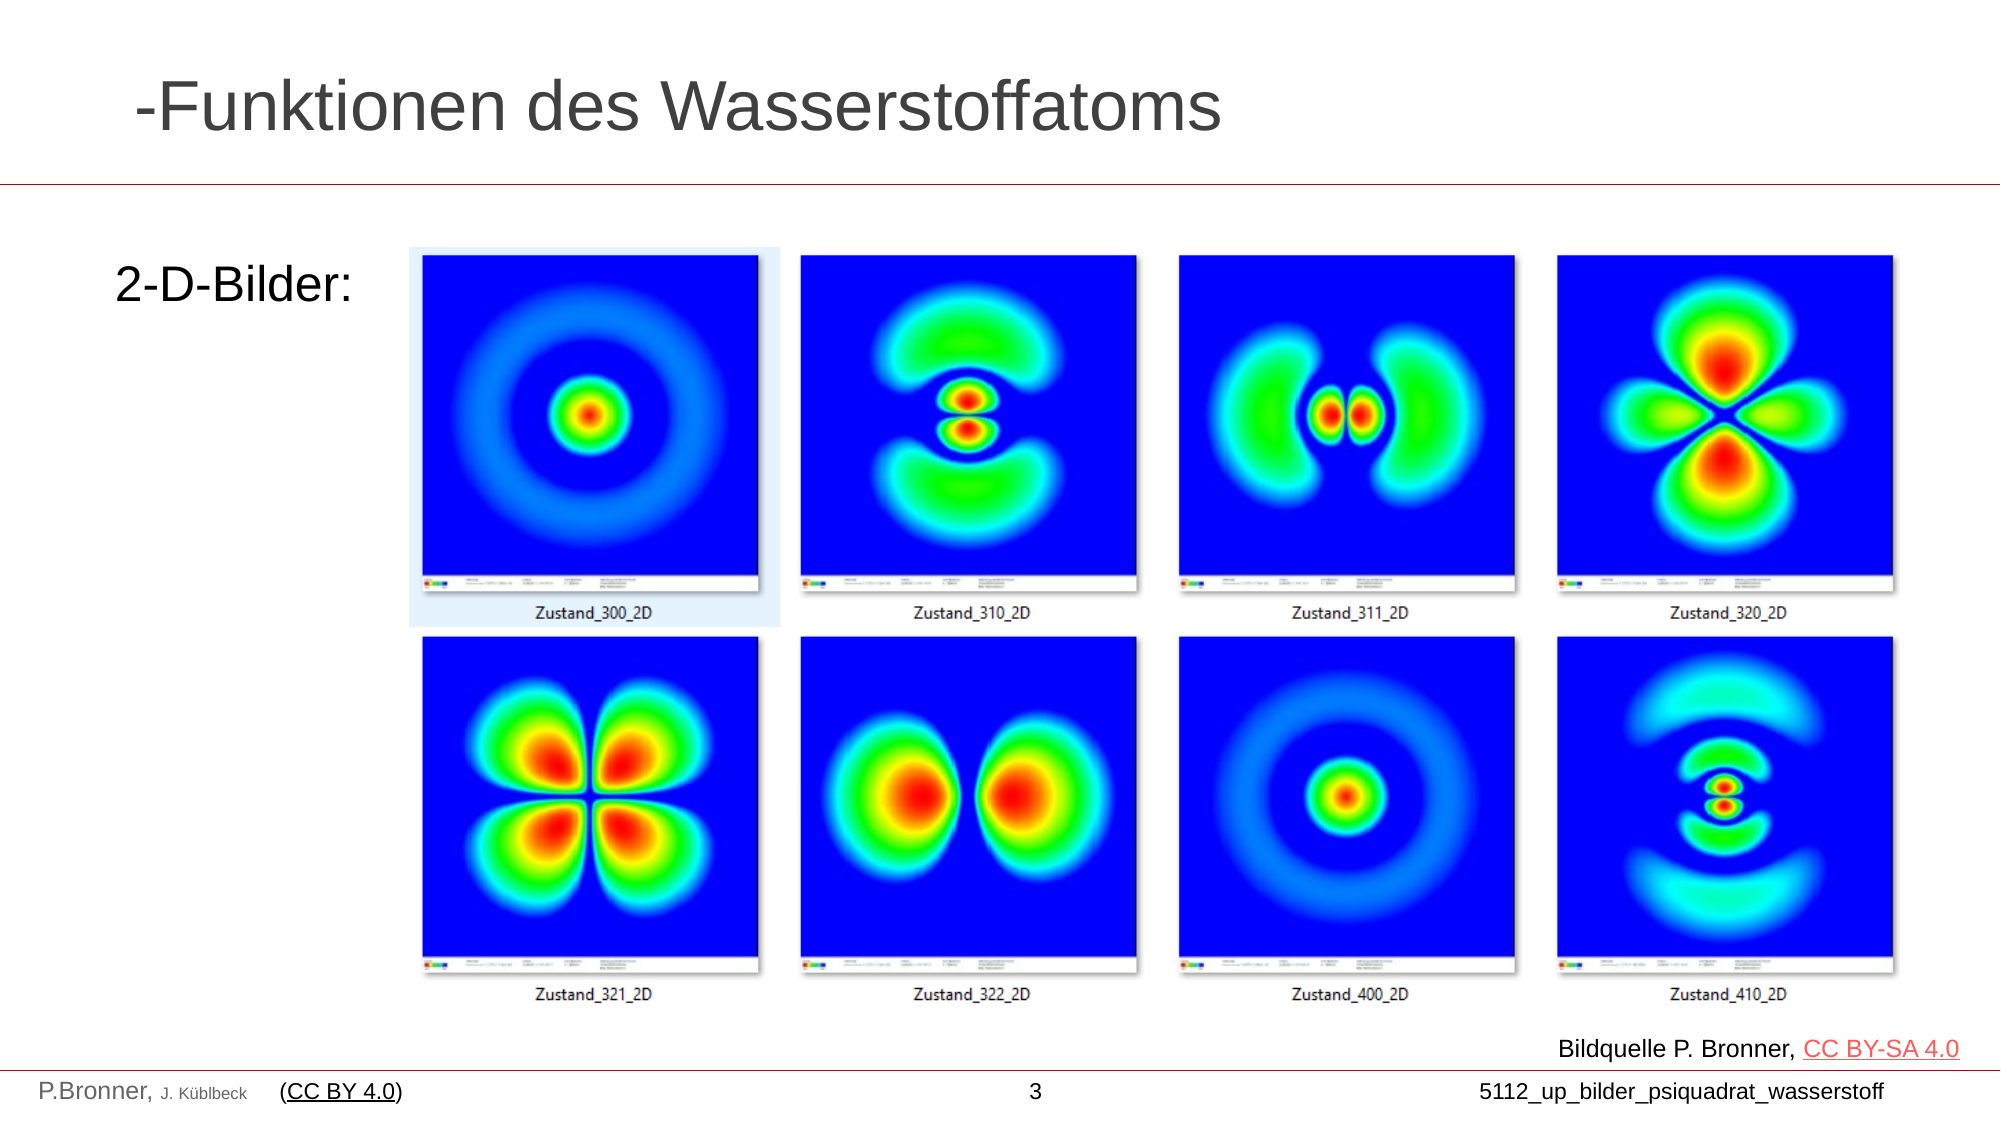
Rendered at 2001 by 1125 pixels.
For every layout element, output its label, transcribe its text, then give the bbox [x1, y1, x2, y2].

picture [409, 243, 1901, 1010]
list 2-D-Bilder: [99, 243, 1900, 1071]
text_box Bildquelle P. Bronner, CC BY-SA 4.0 [1543, 1025, 2000, 1070]
